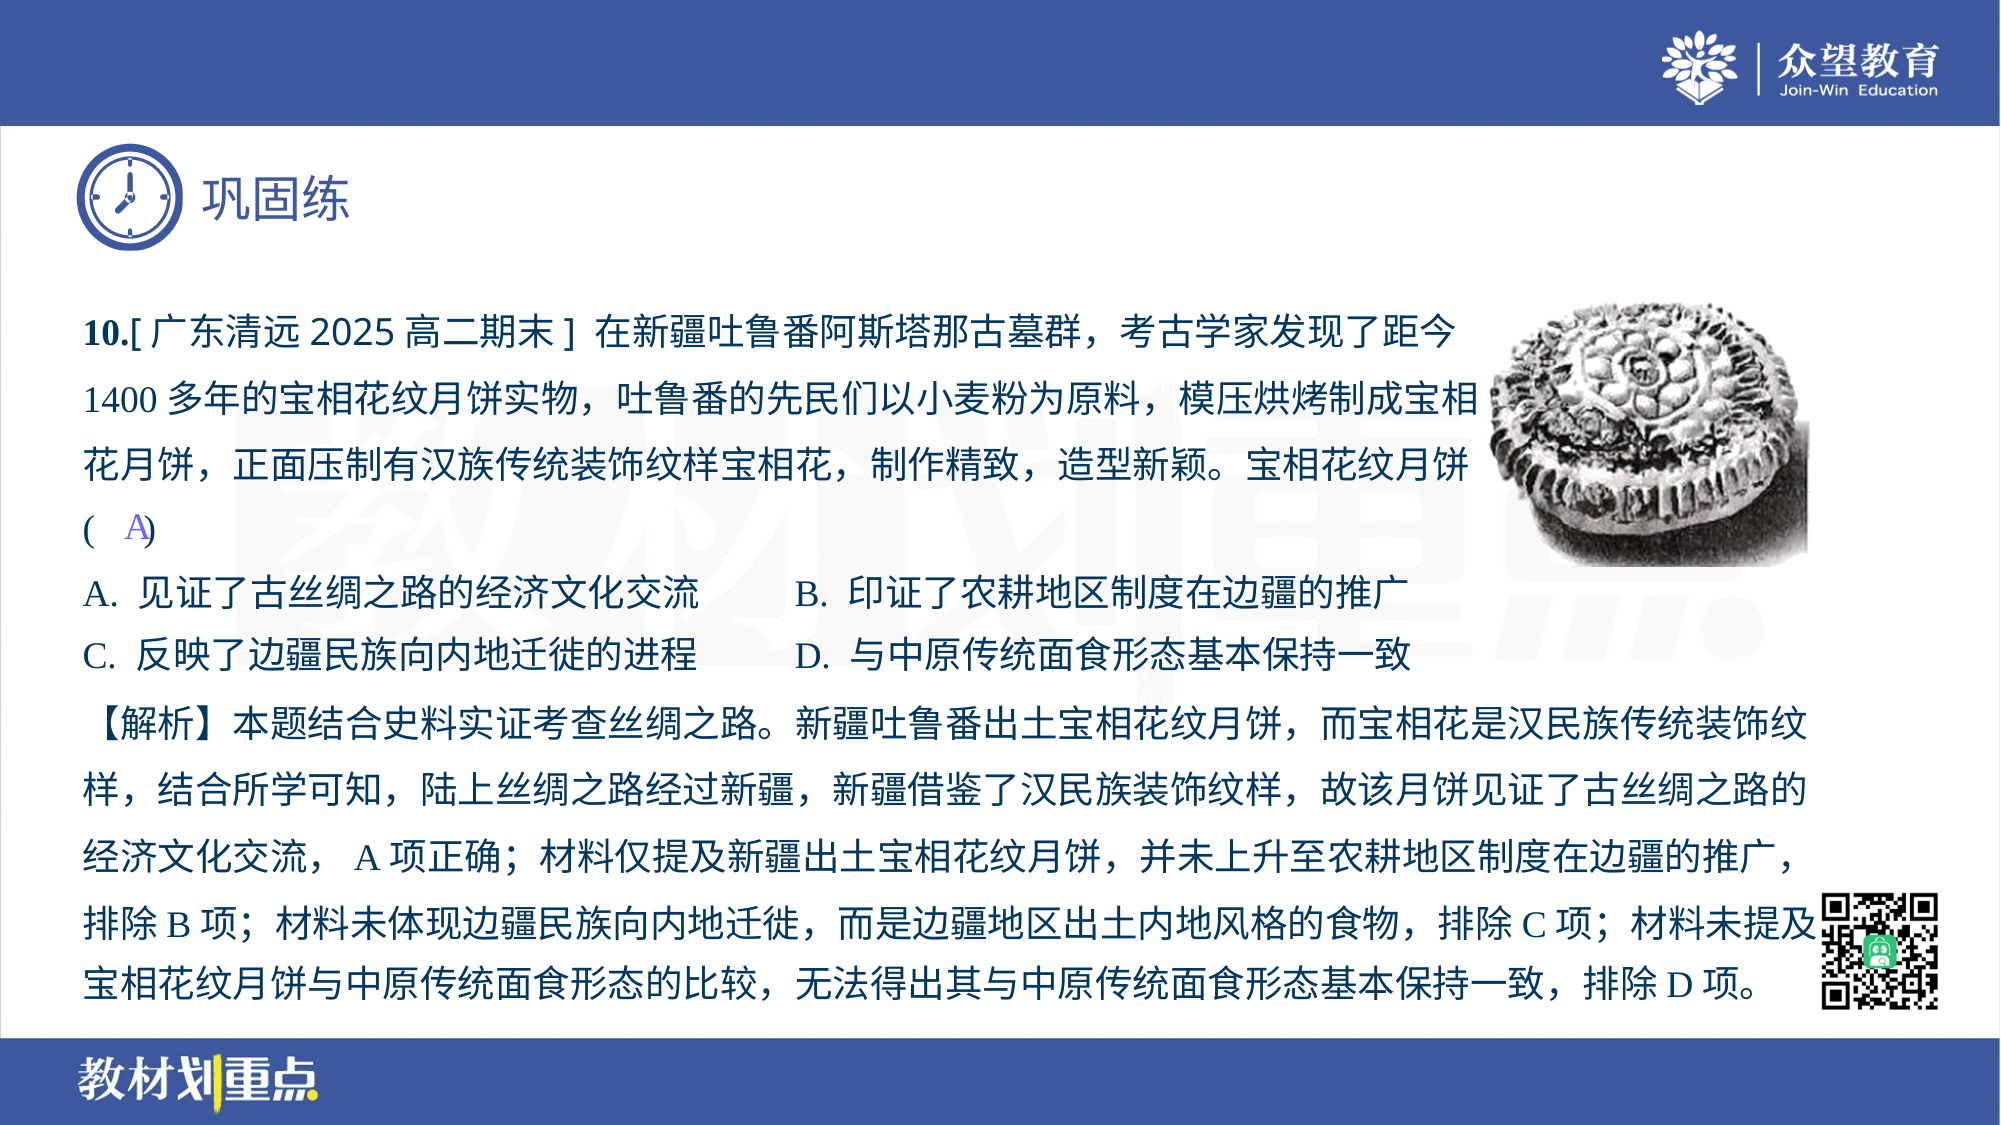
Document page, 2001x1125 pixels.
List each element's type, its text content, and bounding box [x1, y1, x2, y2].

text_box A [110, 484, 165, 542]
text_box 【解析】本题结合史料实证考查丝绸之路。新疆吐鲁番出土宝相花纹月饼，而宝相花是汉民族传统装饰纹 样，结合所学可知，陆上丝绸之路经过新疆，新疆借鉴了汉民族装饰纹样，故该月饼见证了古丝绸之路的 经济文化交流，A项正确；材料仅提及新疆出土宝相花纹月饼，并未上升至农耕地区制度在边疆的推广， 排除B项；材料未体现边疆民族向内地迁徙，而是边疆地区出土内地风格的食物，排除C项；材料未提及 宝相花纹月饼与中原传统面食形态的比较，无法得出其与中原传统面食形态基本保持一致，排除D项。 [82, 678, 1817, 1000]
text_box 10.[广东清远2025高二期末] 在新疆吐鲁番阿斯塔那古墓群，考古学家发现了距今 1400多年的宝相花纹月饼实物，吐鲁番的先民们以小麦粉为原料，模压烘烤制成宝相 花月饼，正面压制有汉族传统装饰纹样宝相花，制作精致，造型新颖。宝相花纹月饼 ( ) [82, 286, 1472, 543]
picture [0, 0, 2000, 1125]
text_box A. 见证了古丝绸之路的经济文化交流 B. 印证了农耕地区制度在边疆的推广 C. 反映了边疆民族向内地迁徙的进程 D. 与中原传统面食形态基本保持一致 [82, 546, 1472, 670]
